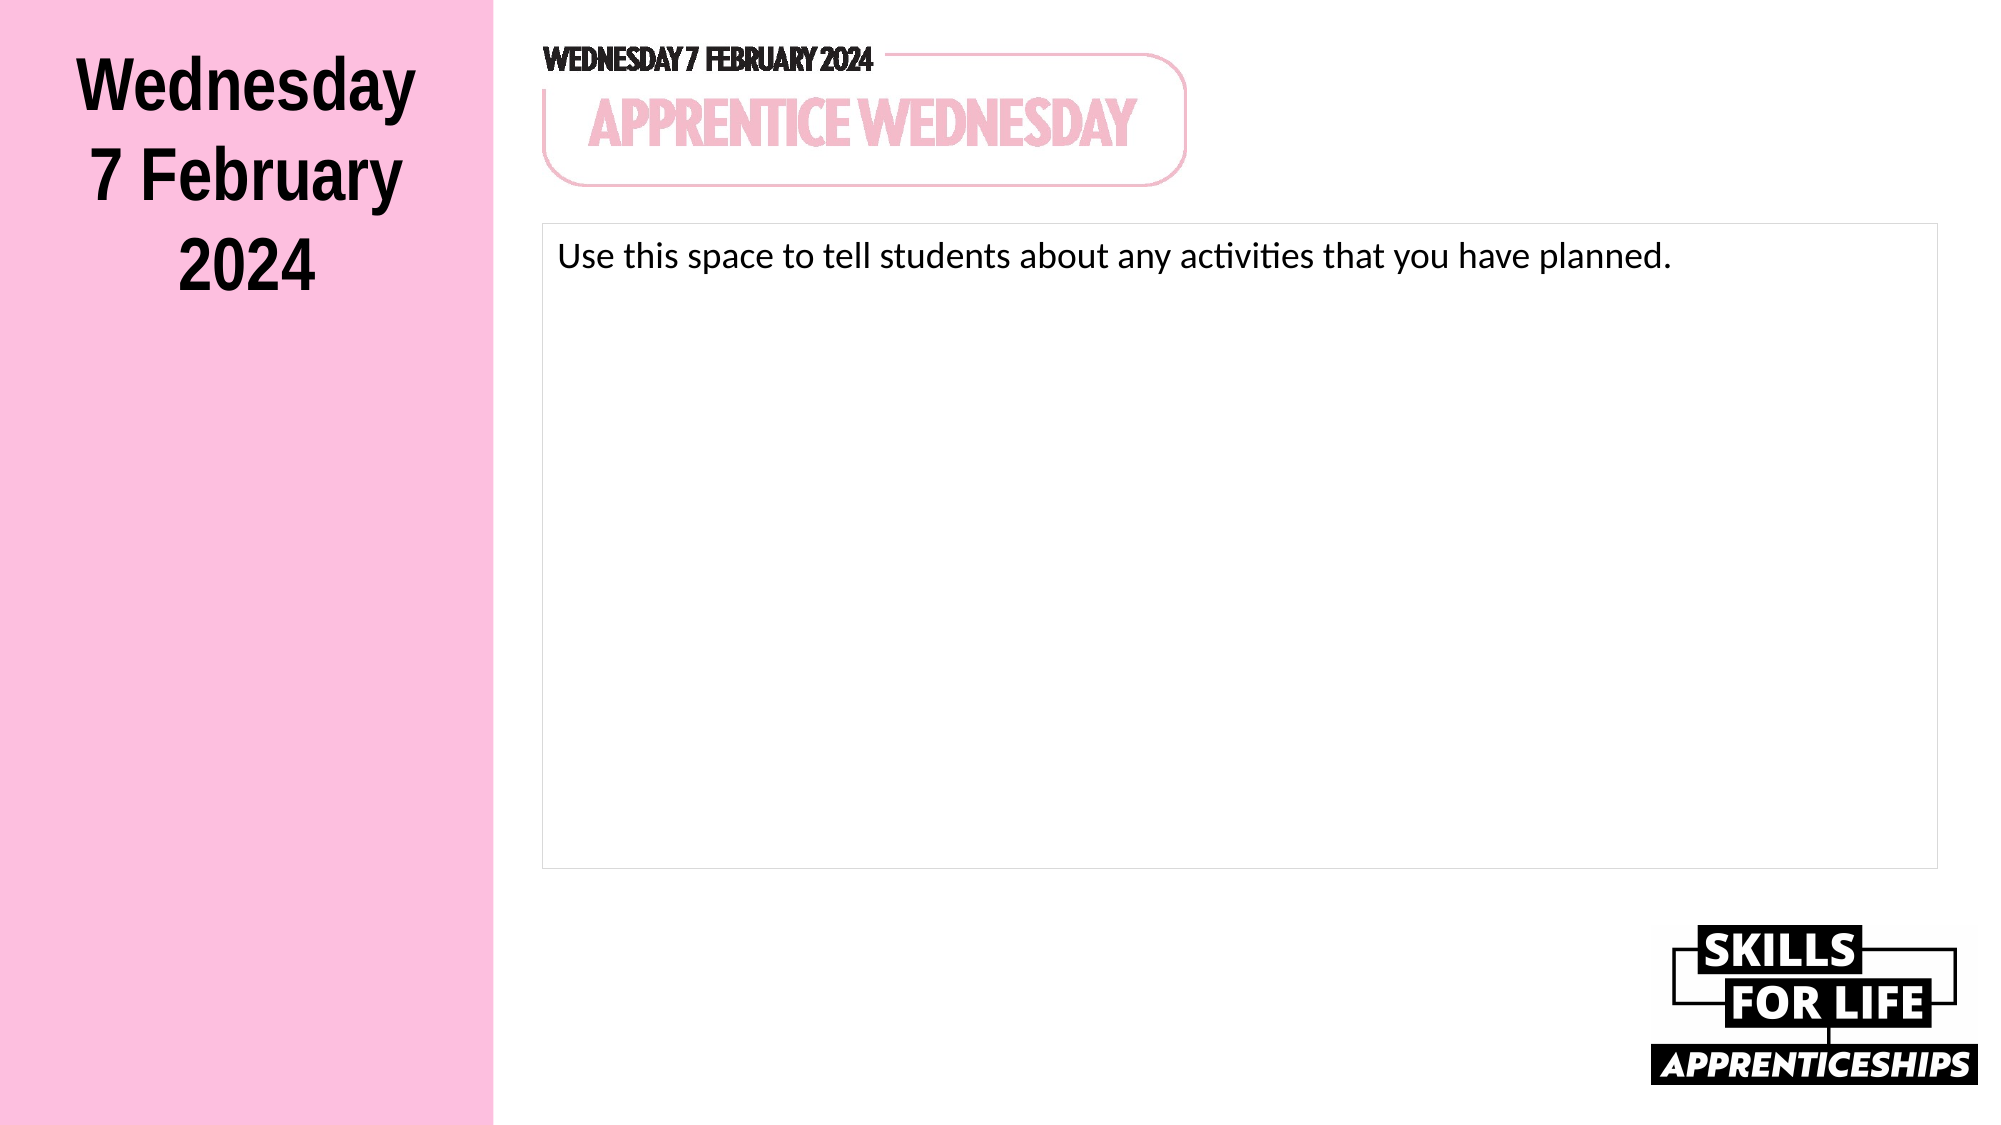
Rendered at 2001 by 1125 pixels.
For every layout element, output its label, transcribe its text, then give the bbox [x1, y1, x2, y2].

text_box Wednesday 7 February 2024 [49, 27, 445, 313]
text_box Use this space to tell students about any activities that you have planned. [542, 223, 1938, 869]
picture [542, 43, 1187, 187]
text_box [0, 0, 494, 1125]
picture [1651, 925, 1978, 1085]
